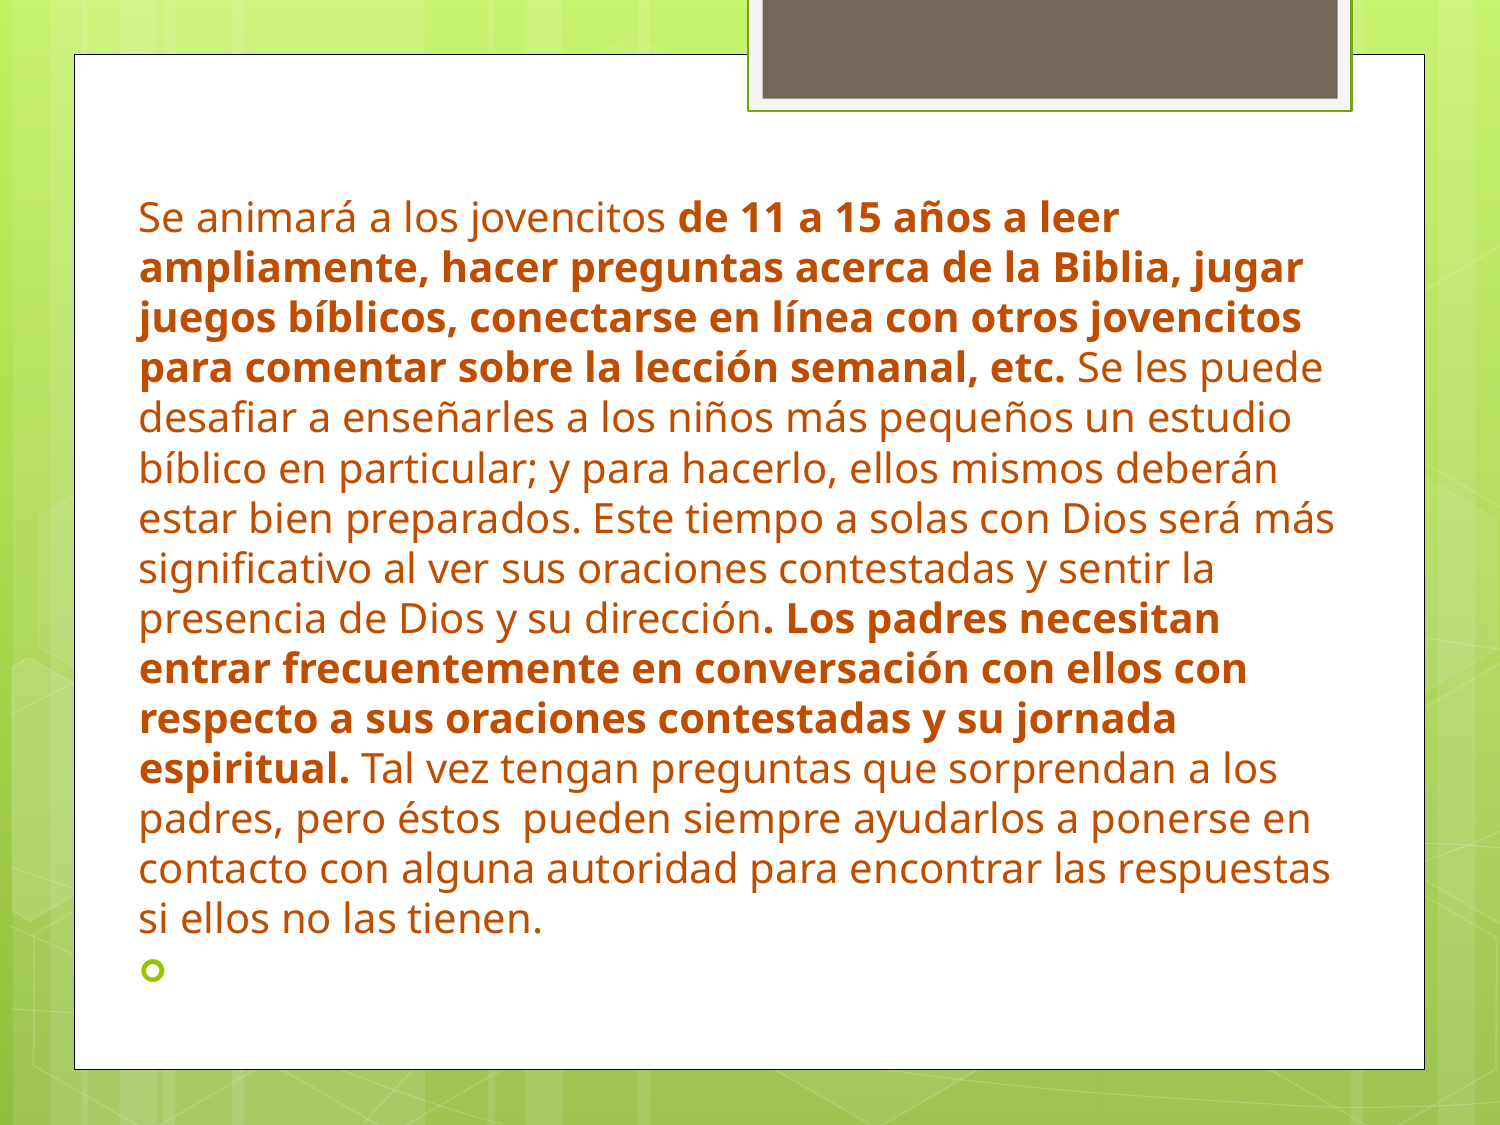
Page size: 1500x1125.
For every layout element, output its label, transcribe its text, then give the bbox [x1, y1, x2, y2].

list Se animará a los jovencitos de 11 a 15 años a leer ampliamente, hacer preguntas acerca de la Biblia, jugar juegos bíblicos, conectarse en línea con otros jovencitos para comentar sobre la lección semanal, etc. Se les puede desafiar a enseñarles a los niños más pequeños un estudio bíblico en particular; y para hacerlo, ellos mismos deberán estar bien preparados. Este tiempo a solas con Dios será más significativo al ver sus oraciones contestadas y sentir la presencia de Dios y su dirección. Los padres necesitan entrar frecuentemente en conversación con ellos con respecto a sus oraciones contestadas y su jornada espiritual. Tal vez tengan preguntas que sorprendan a los padres, pero éstos pueden siempre ayudarlos a ponerse en contacto con alguna autoridad para encontrar las respuestas si ellos no las tienen. [112, 125, 1375, 1025]
